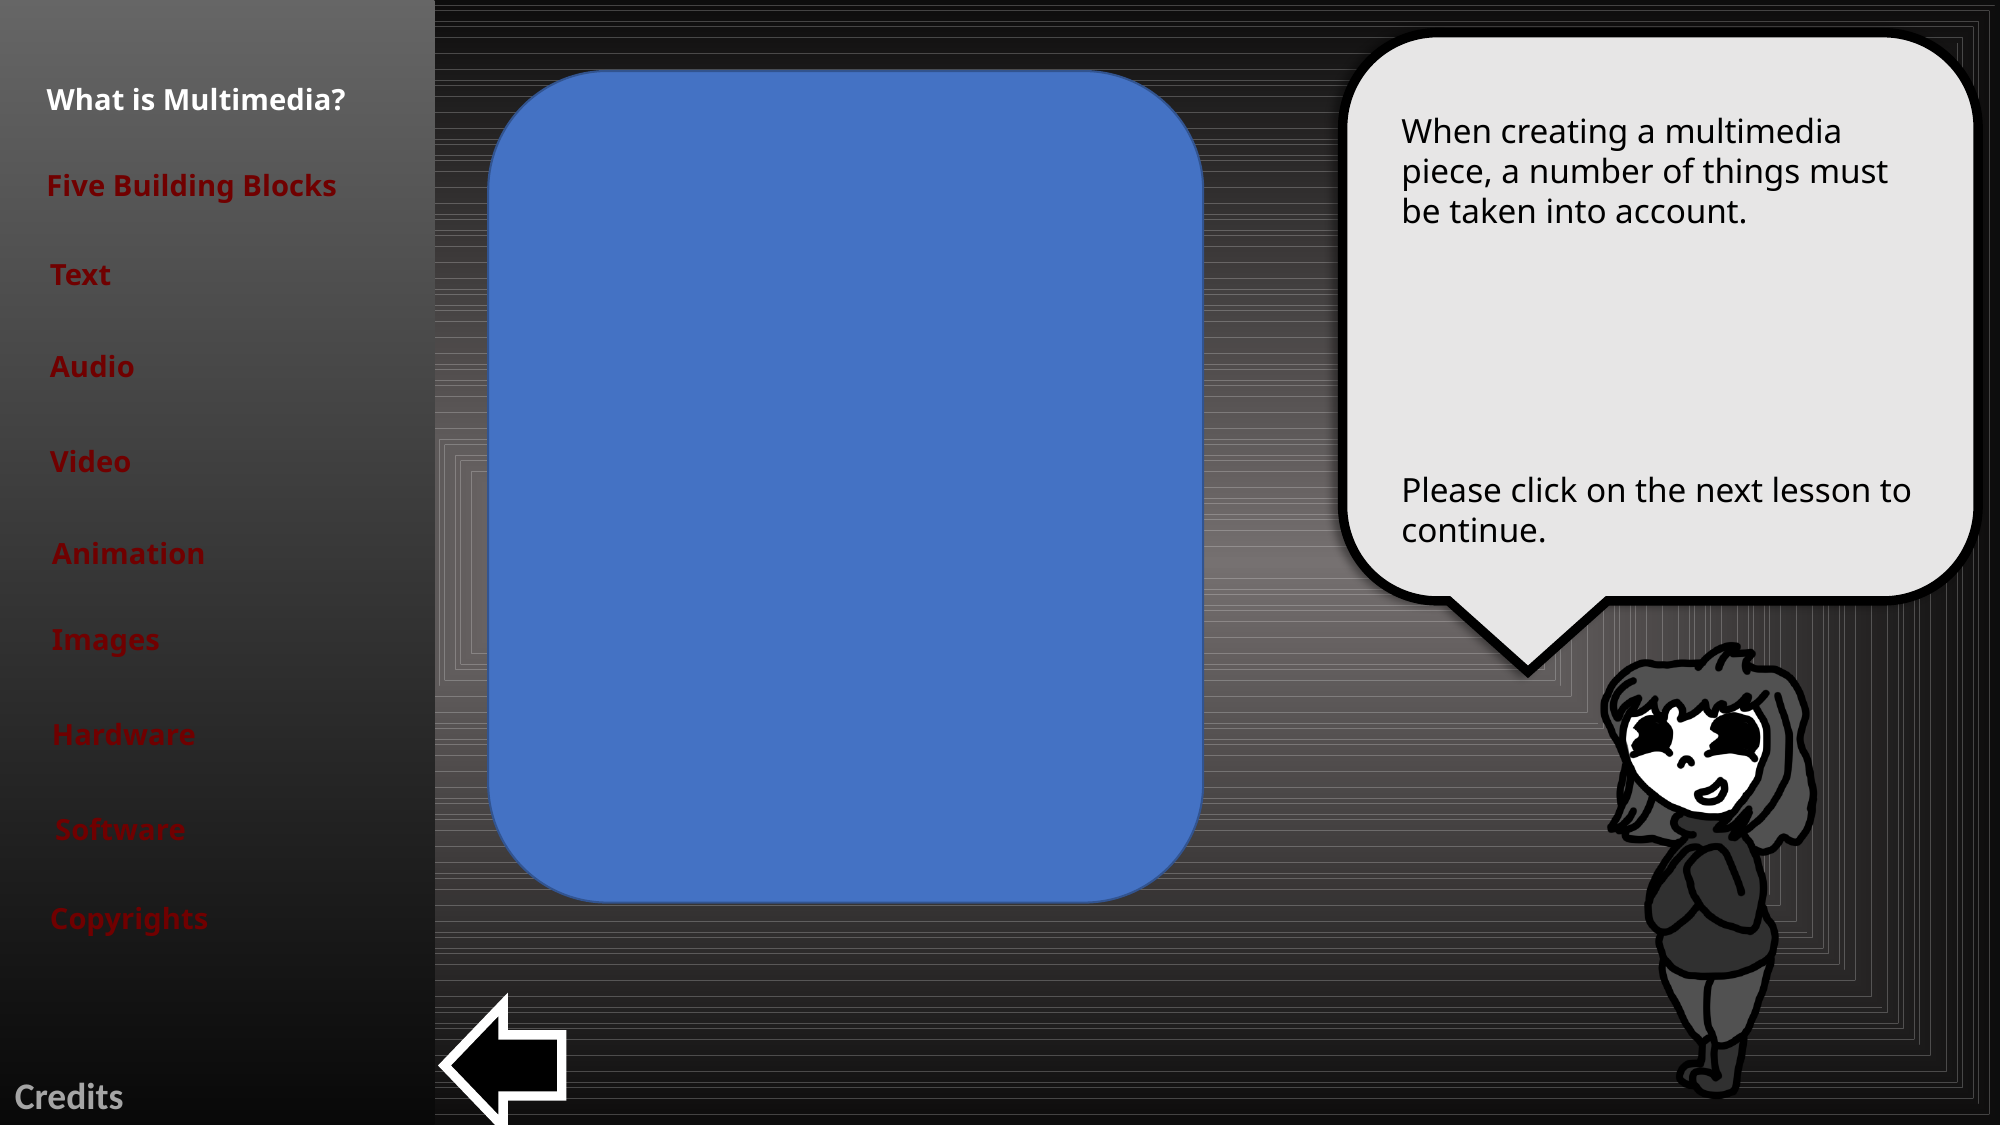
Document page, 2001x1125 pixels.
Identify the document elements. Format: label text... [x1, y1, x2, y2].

text_box [487, 69, 1205, 904]
text_box Animation [37, 528, 370, 578]
text_box What is Multimedia? [31, 74, 457, 124]
text_box [1341, 31, 1980, 674]
text_box Five Building Blocks [31, 159, 435, 210]
text_box Hardware [37, 709, 383, 759]
text_box Credits [0, 1064, 265, 1125]
picture [1579, 624, 1839, 1110]
text_box [443, 1001, 563, 1125]
text_box When creating a multimedia piece, a number of things must be taken into account. Please click on the next lesson to continue. [1386, 102, 1934, 557]
text_box Audio [34, 340, 359, 391]
text_box Video [34, 436, 368, 486]
text_box Text [34, 249, 368, 299]
text_box Copyrights [34, 892, 381, 943]
text_box [0, 0, 435, 1125]
text_box Software [40, 803, 381, 854]
text_box Images [37, 614, 362, 664]
